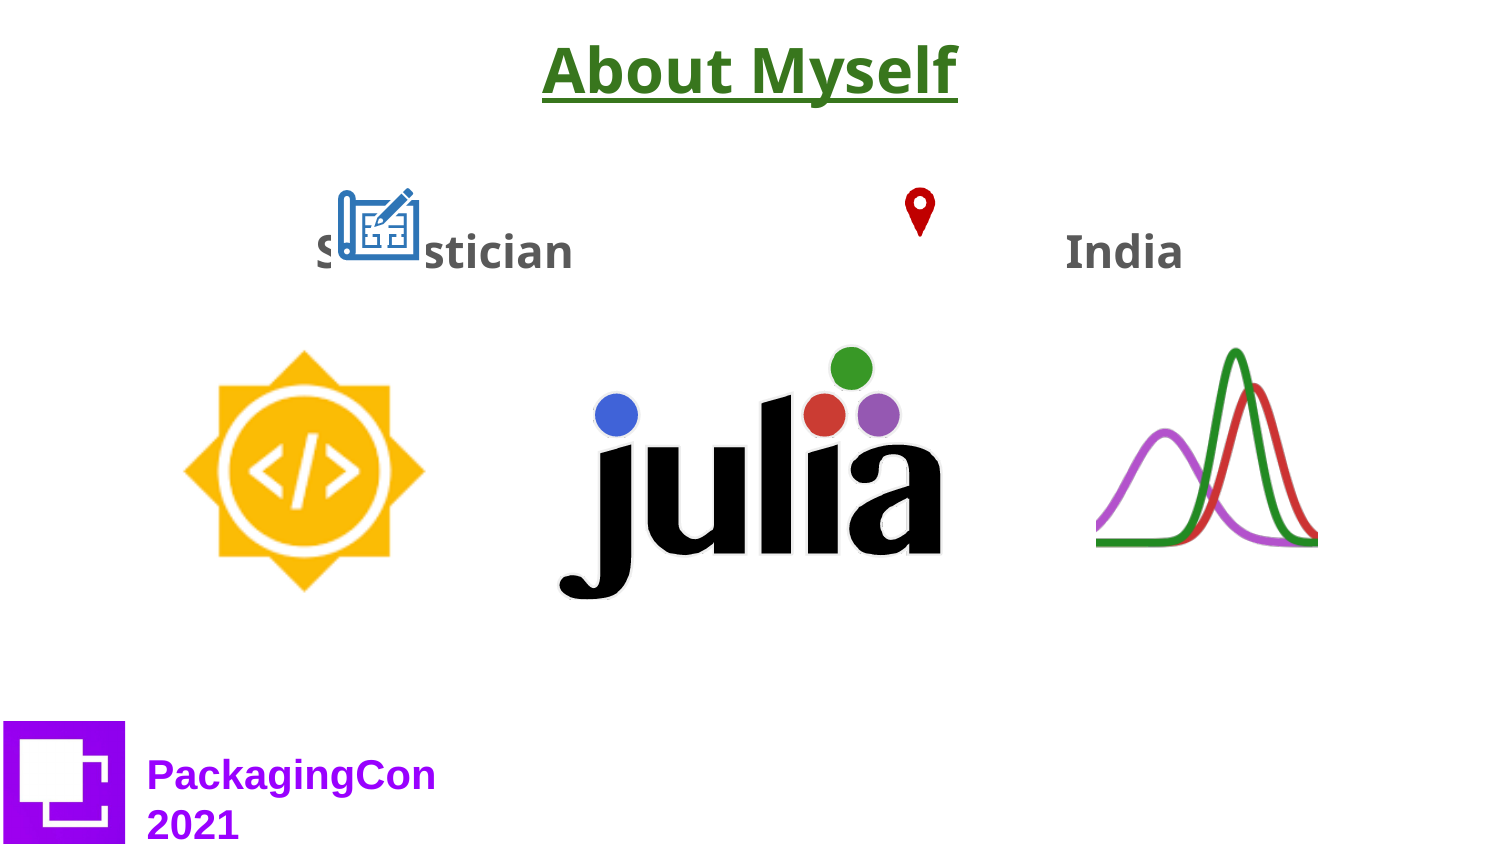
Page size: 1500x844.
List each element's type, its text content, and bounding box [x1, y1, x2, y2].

list Statistician India [51, 199, 1449, 788]
title About Myself [51, 15, 1449, 110]
text_box PackagingCon 2021 [131, 732, 516, 844]
picture [545, 343, 955, 600]
picture [3, 720, 126, 844]
picture [1095, 339, 1318, 562]
picture [884, 177, 955, 247]
picture [330, 177, 426, 272]
picture [172, 339, 437, 604]
